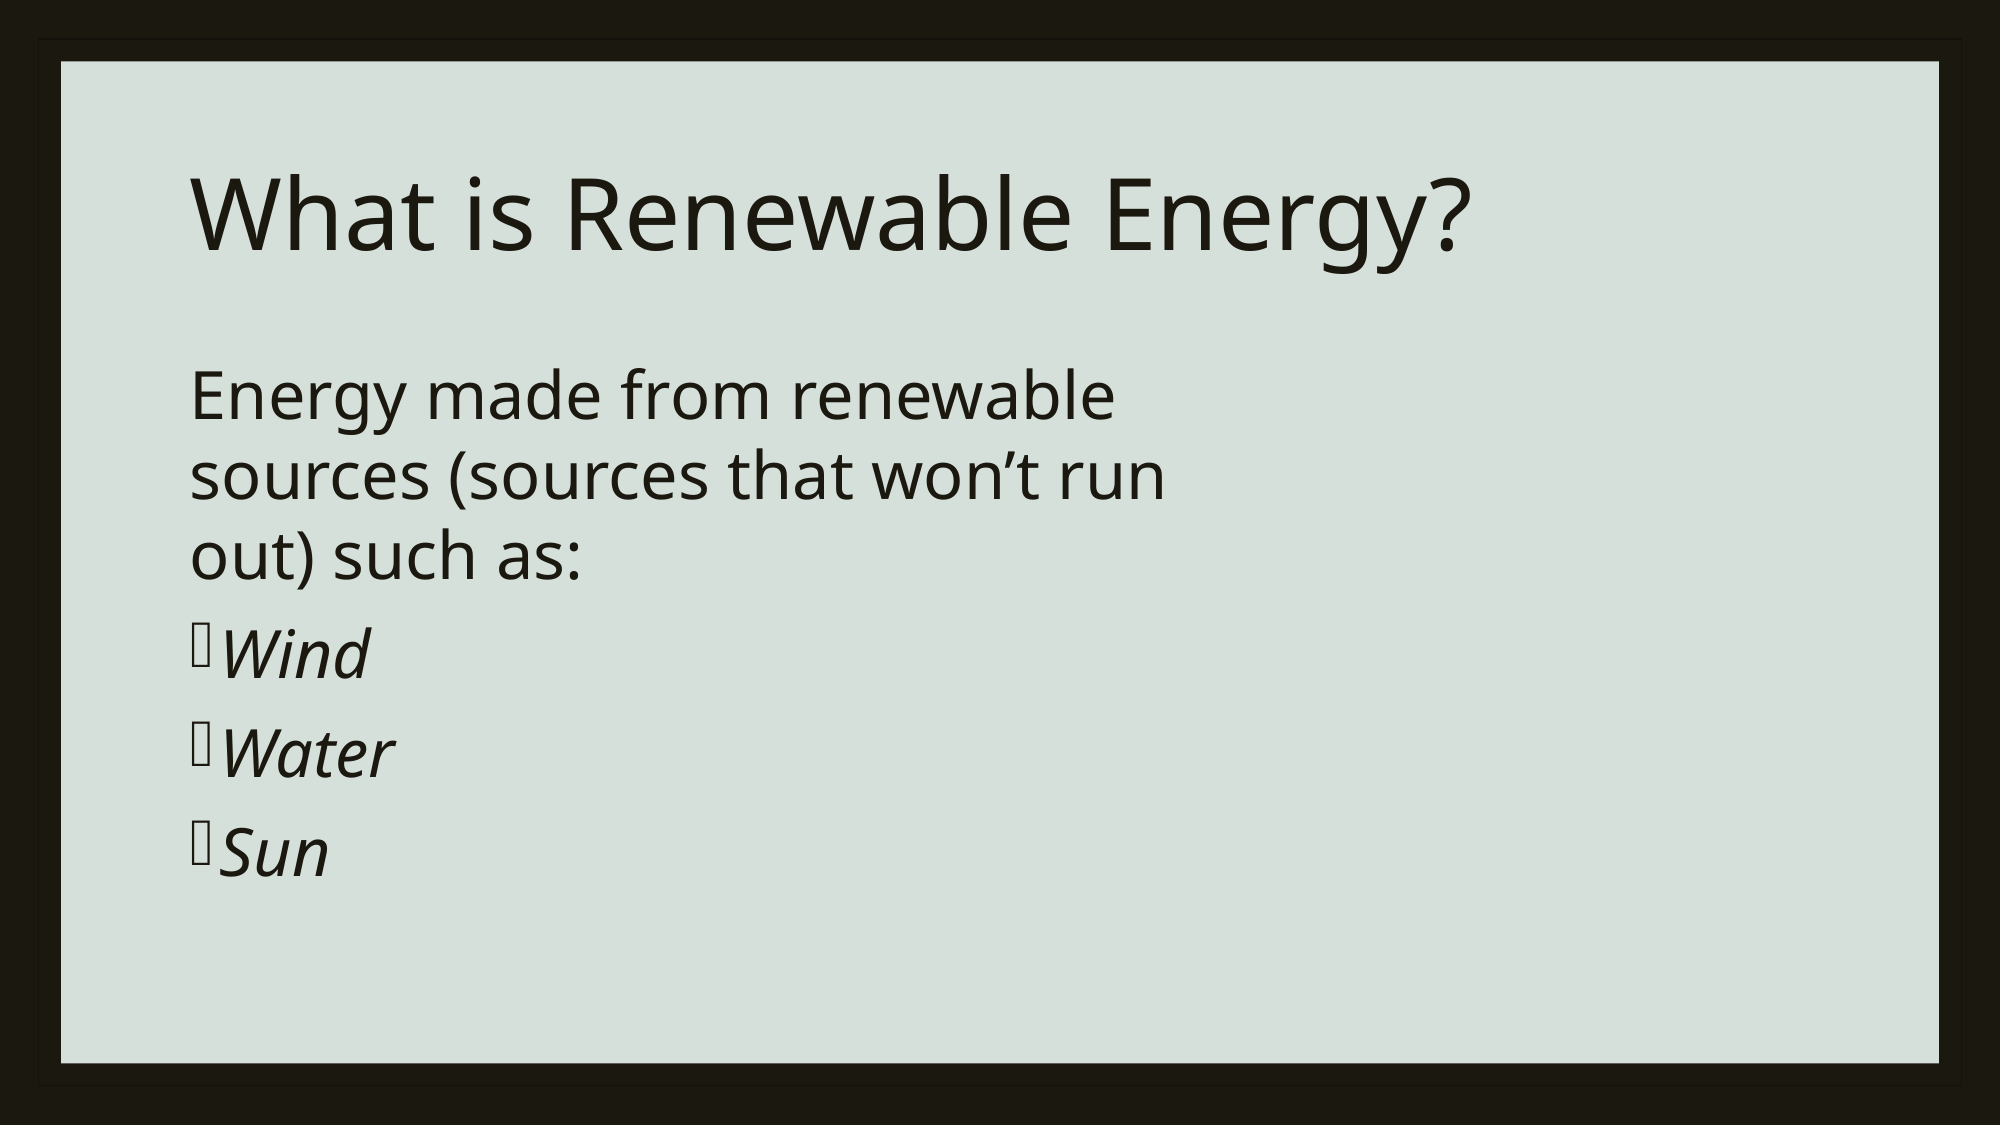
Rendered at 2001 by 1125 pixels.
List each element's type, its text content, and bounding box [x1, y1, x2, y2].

title What is Renewable Energy? [174, 105, 1825, 331]
list Energy made from renewable sources (sources that won’t run out) such as: Wind Water Sun [174, 345, 1224, 960]
